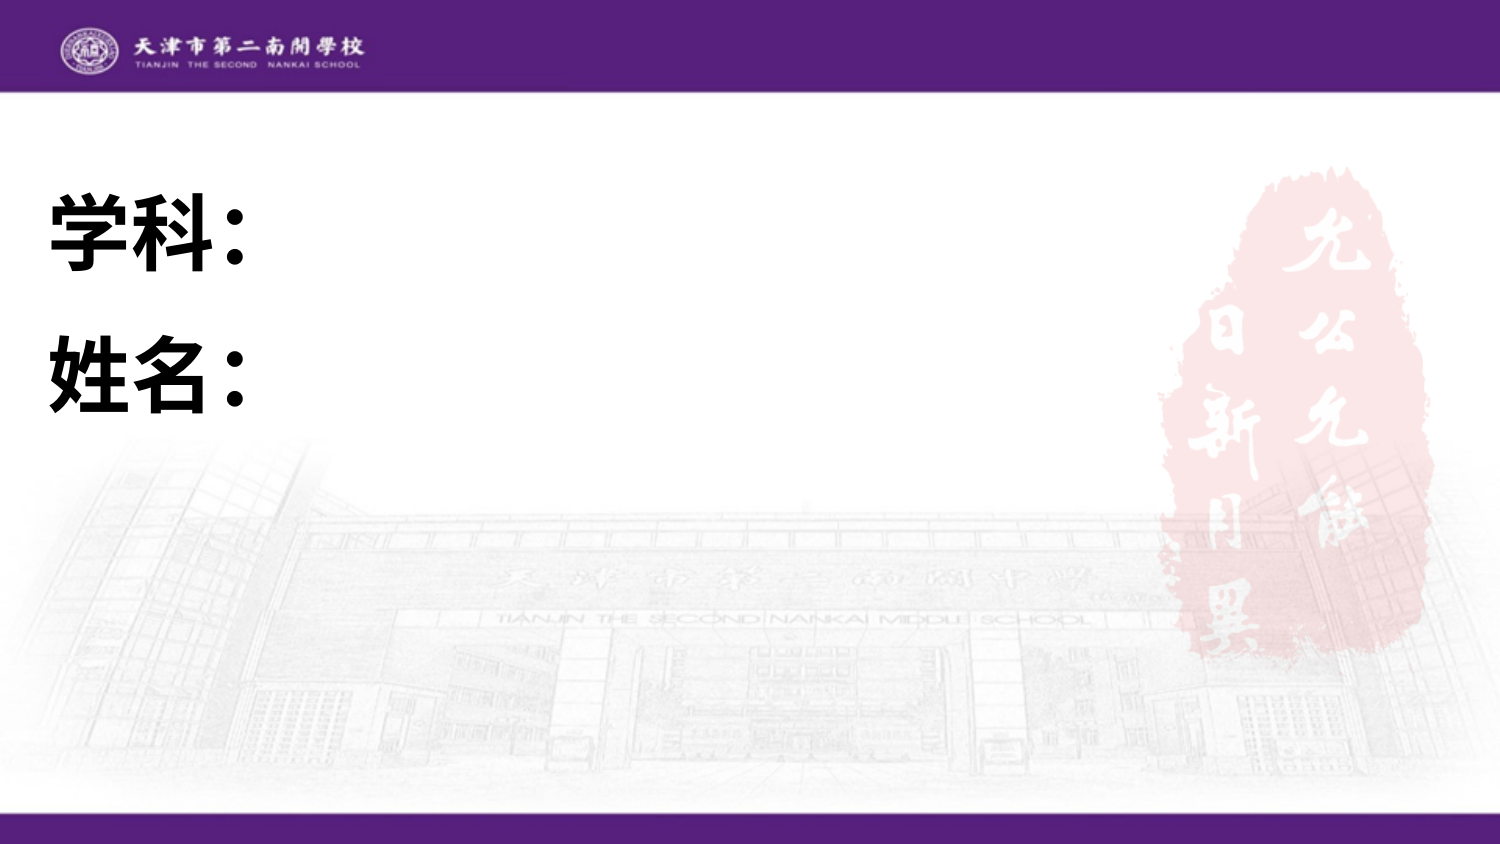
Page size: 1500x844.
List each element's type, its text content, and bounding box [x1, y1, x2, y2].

text_box 姓名： [33, 315, 785, 431]
text_box 学科： [33, 173, 785, 289]
picture [0, 0, 1500, 844]
